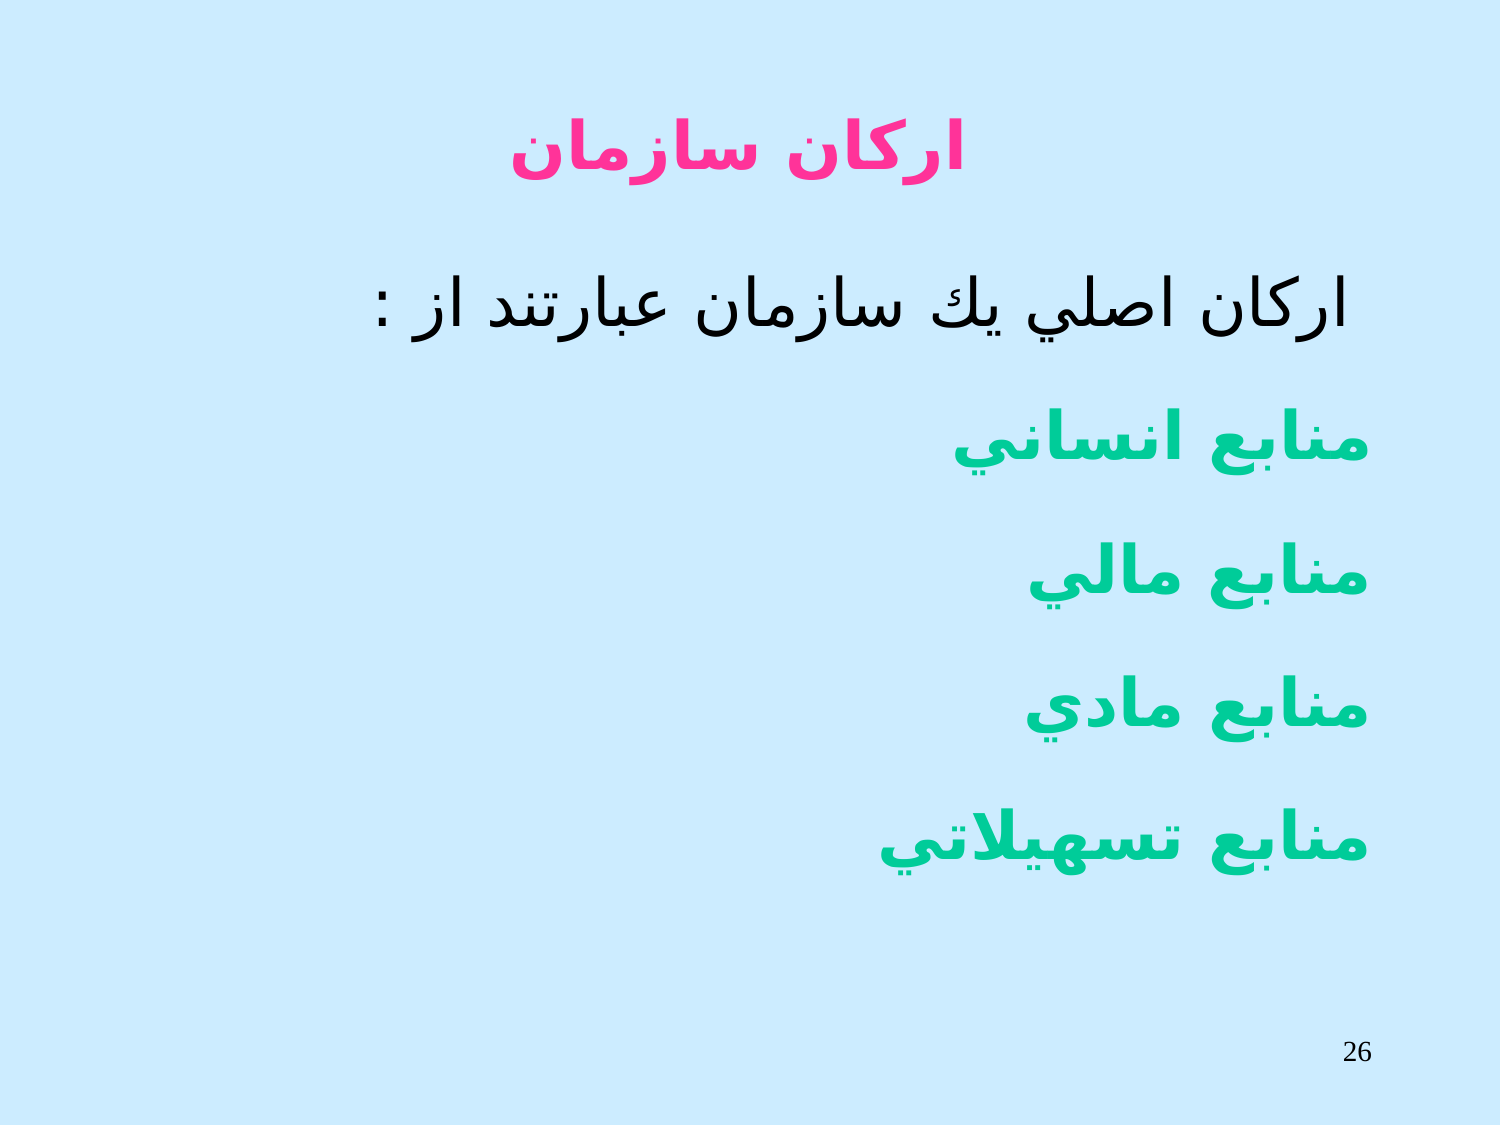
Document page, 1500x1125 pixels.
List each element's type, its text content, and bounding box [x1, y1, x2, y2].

title اركان سازمان [112, 99, 1388, 212]
slide_number 26 [1074, 1024, 1388, 1101]
list اركان اصلي يك سازمان عبارتند از : منابع انساني منابع مالي منابع مادي منابع تسهيلاتي [112, 212, 1388, 1001]
